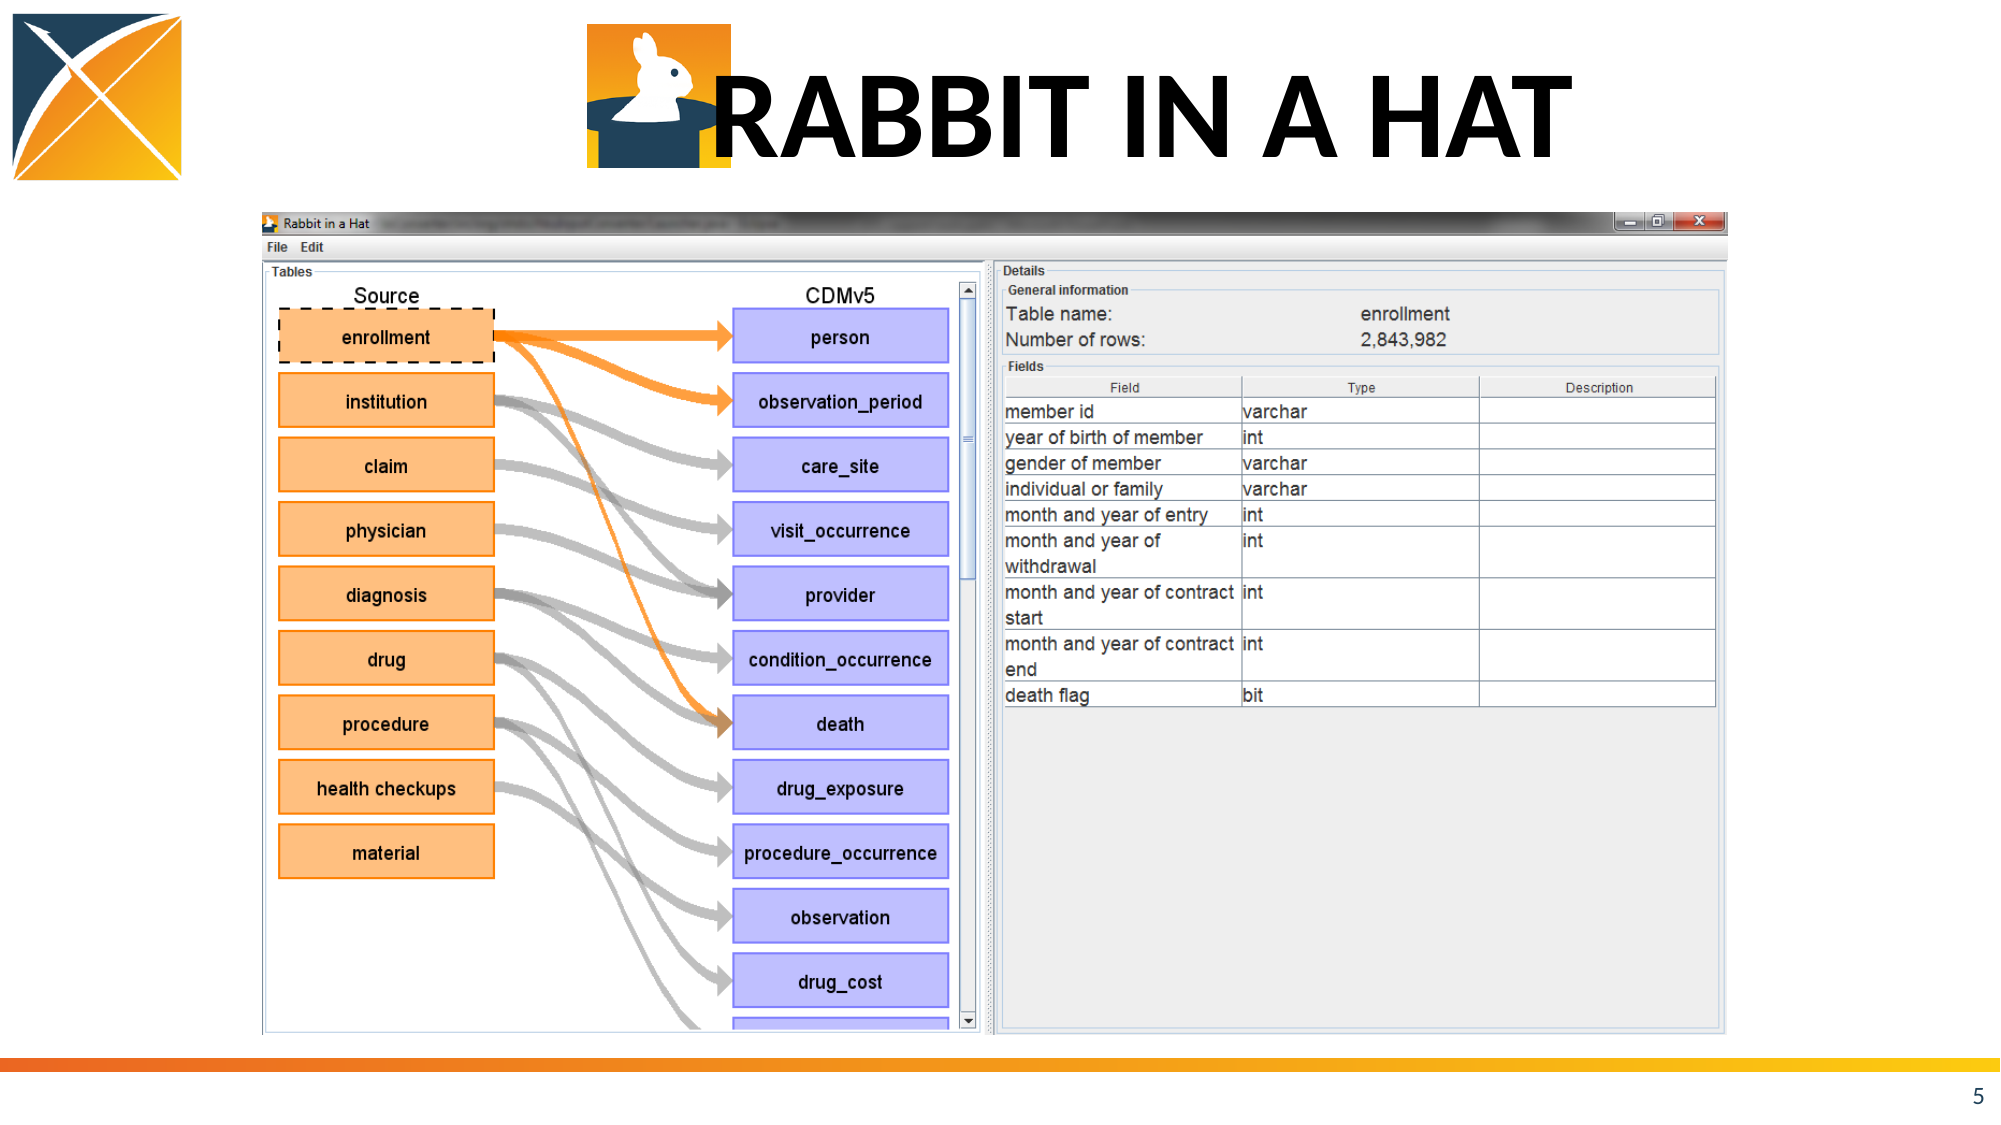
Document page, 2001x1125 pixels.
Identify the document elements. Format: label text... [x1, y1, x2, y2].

slide_number 5 [1533, 1065, 2000, 1125]
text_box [587, 24, 1541, 192]
picture [262, 212, 1728, 1035]
picture [0, 0, 206, 200]
